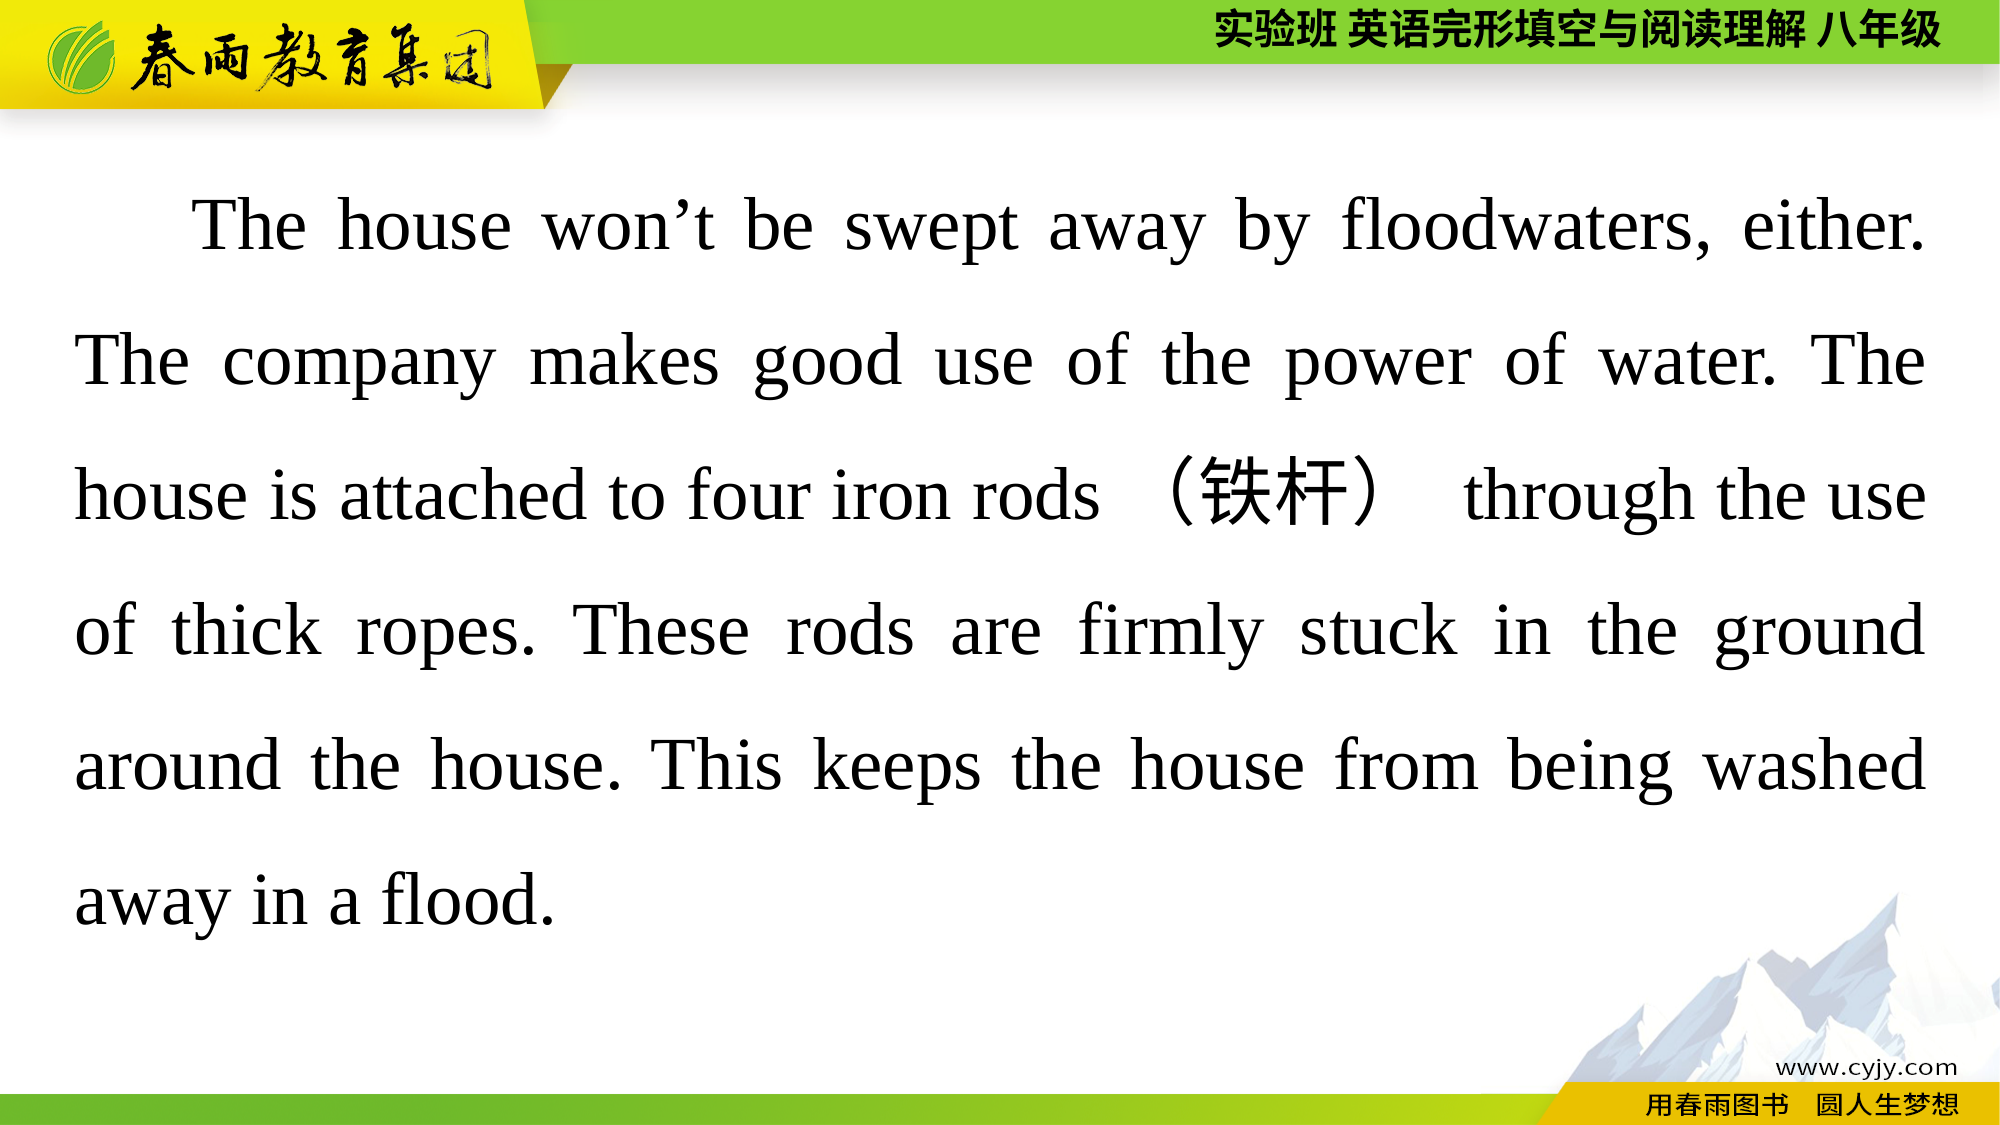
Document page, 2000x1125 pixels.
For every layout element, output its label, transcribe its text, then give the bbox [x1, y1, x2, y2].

picture [0, 0, 2000, 1125]
list The house won’t be swept away by floodwaters, either. The company makes good use of the power of water. The house is attached to four iron rods（铁杆） through the use of thick ropes. These rods are firmly stuck in the ground around the house. This keeps the house from being washed away in a flood. [59, 122, 1944, 940]
